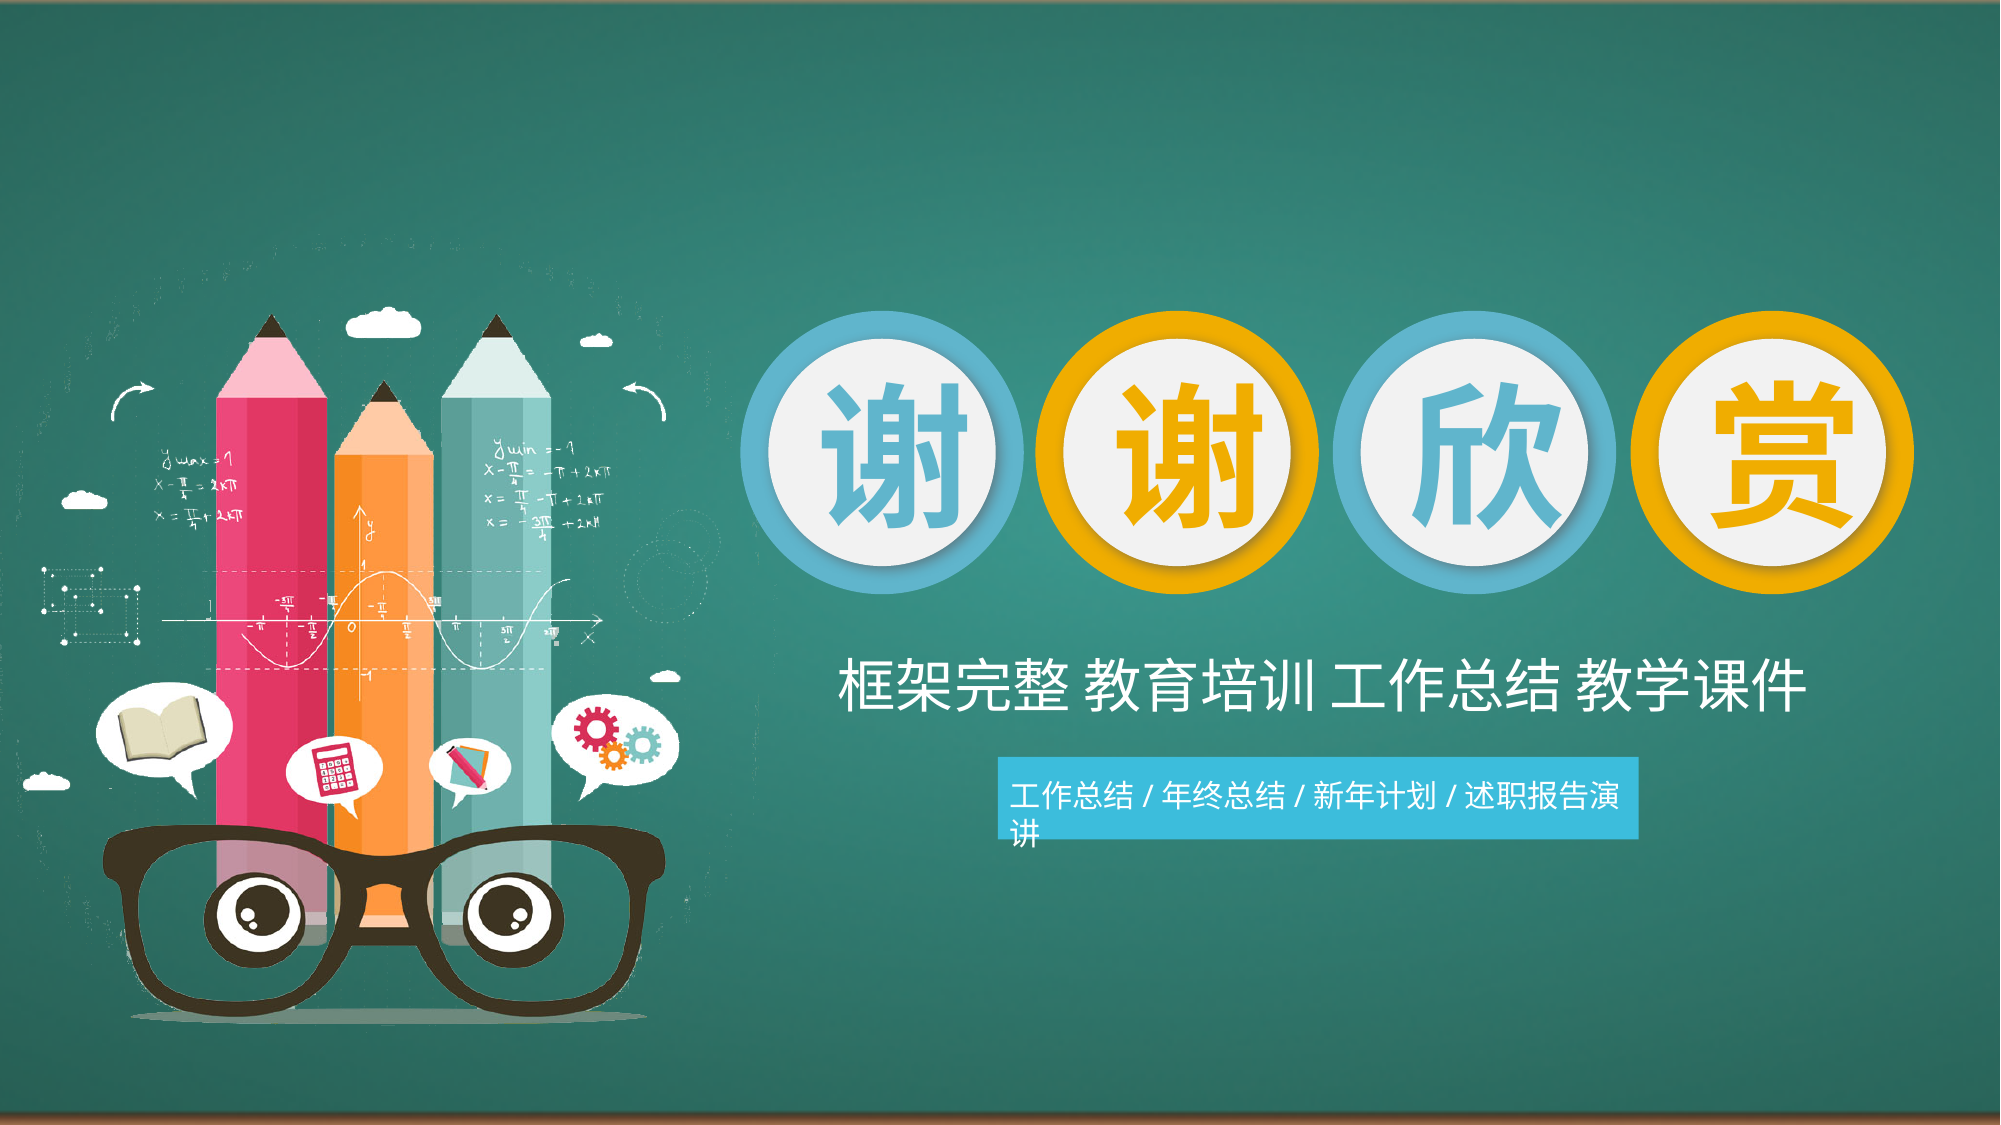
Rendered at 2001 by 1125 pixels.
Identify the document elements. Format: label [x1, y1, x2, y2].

text_box [1332, 310, 1617, 595]
text_box [997, 756, 1643, 840]
picture [0, 0, 2000, 1125]
text_box [740, 310, 1024, 595]
text_box [1035, 310, 1320, 595]
text_box [1630, 310, 1915, 595]
